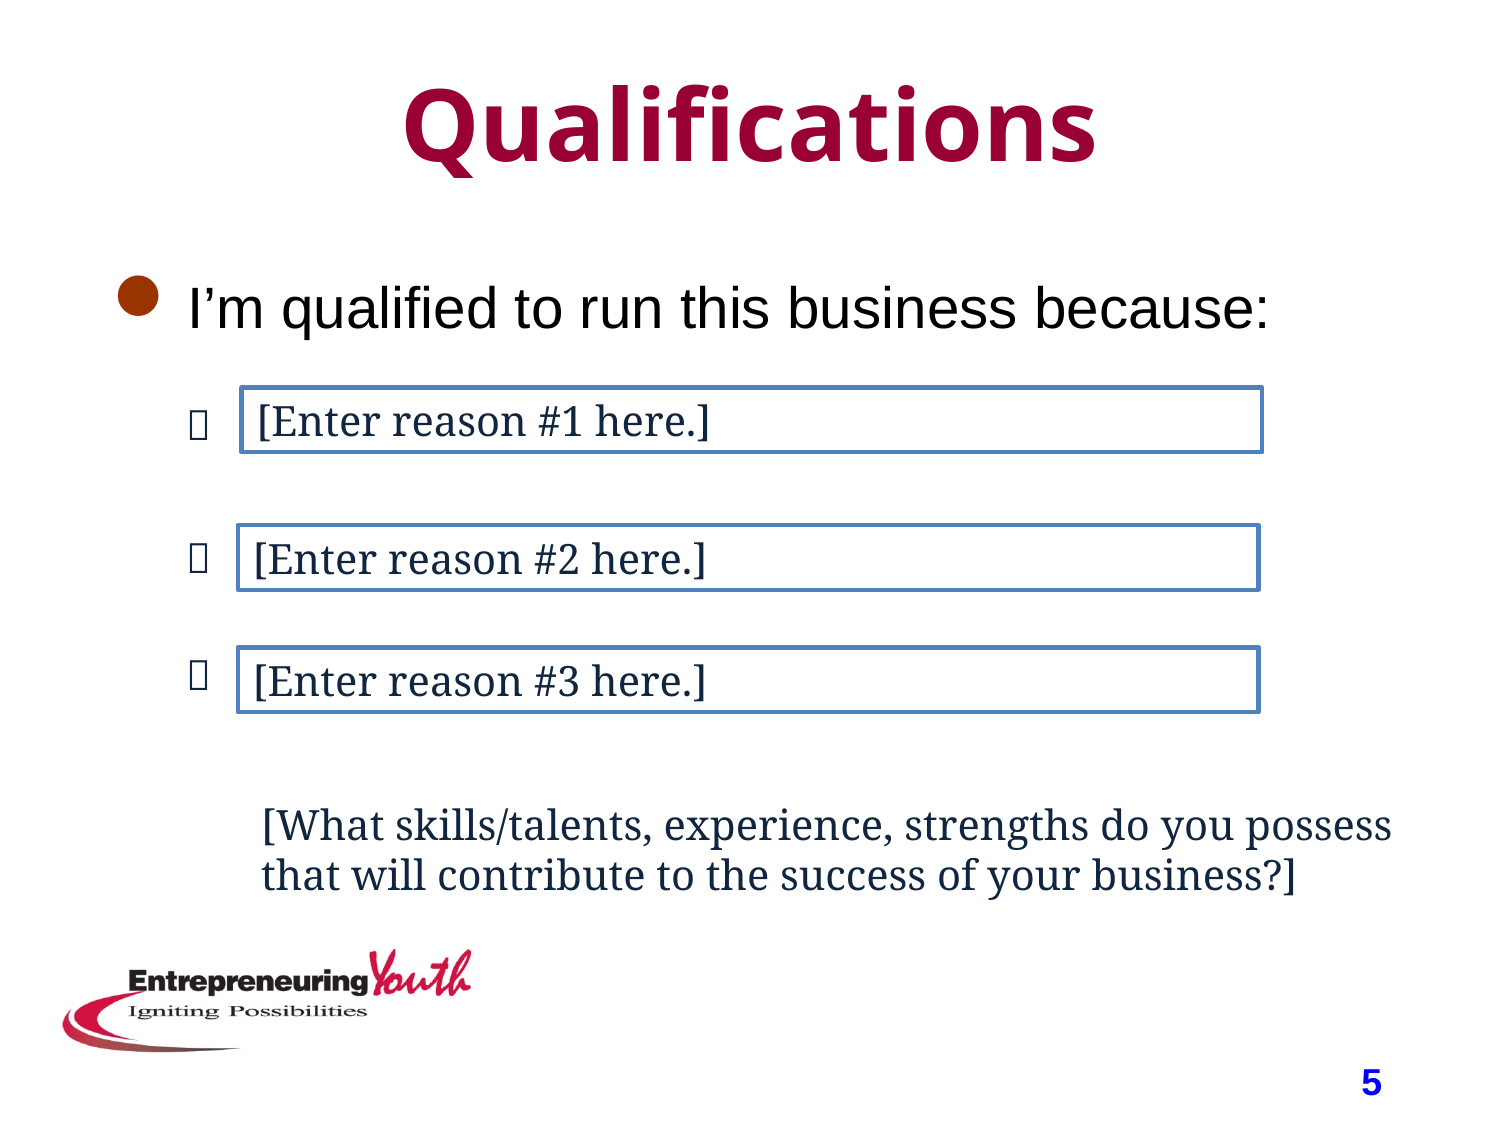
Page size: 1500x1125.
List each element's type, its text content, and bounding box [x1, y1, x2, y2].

text_box [Enter reason #1 here.] [239, 385, 1264, 454]
title Qualifications [74, 44, 1426, 233]
picture [62, 949, 471, 1067]
list I’m qualified to run this business because:    [What skills/talents, experience, strengths do you possess that will contribute to the success of your business?] [74, 262, 1426, 1011]
text_box [Enter reason #3 here.] [236, 645, 1261, 714]
text_box [Enter reason #2 here.] [236, 523, 1261, 592]
